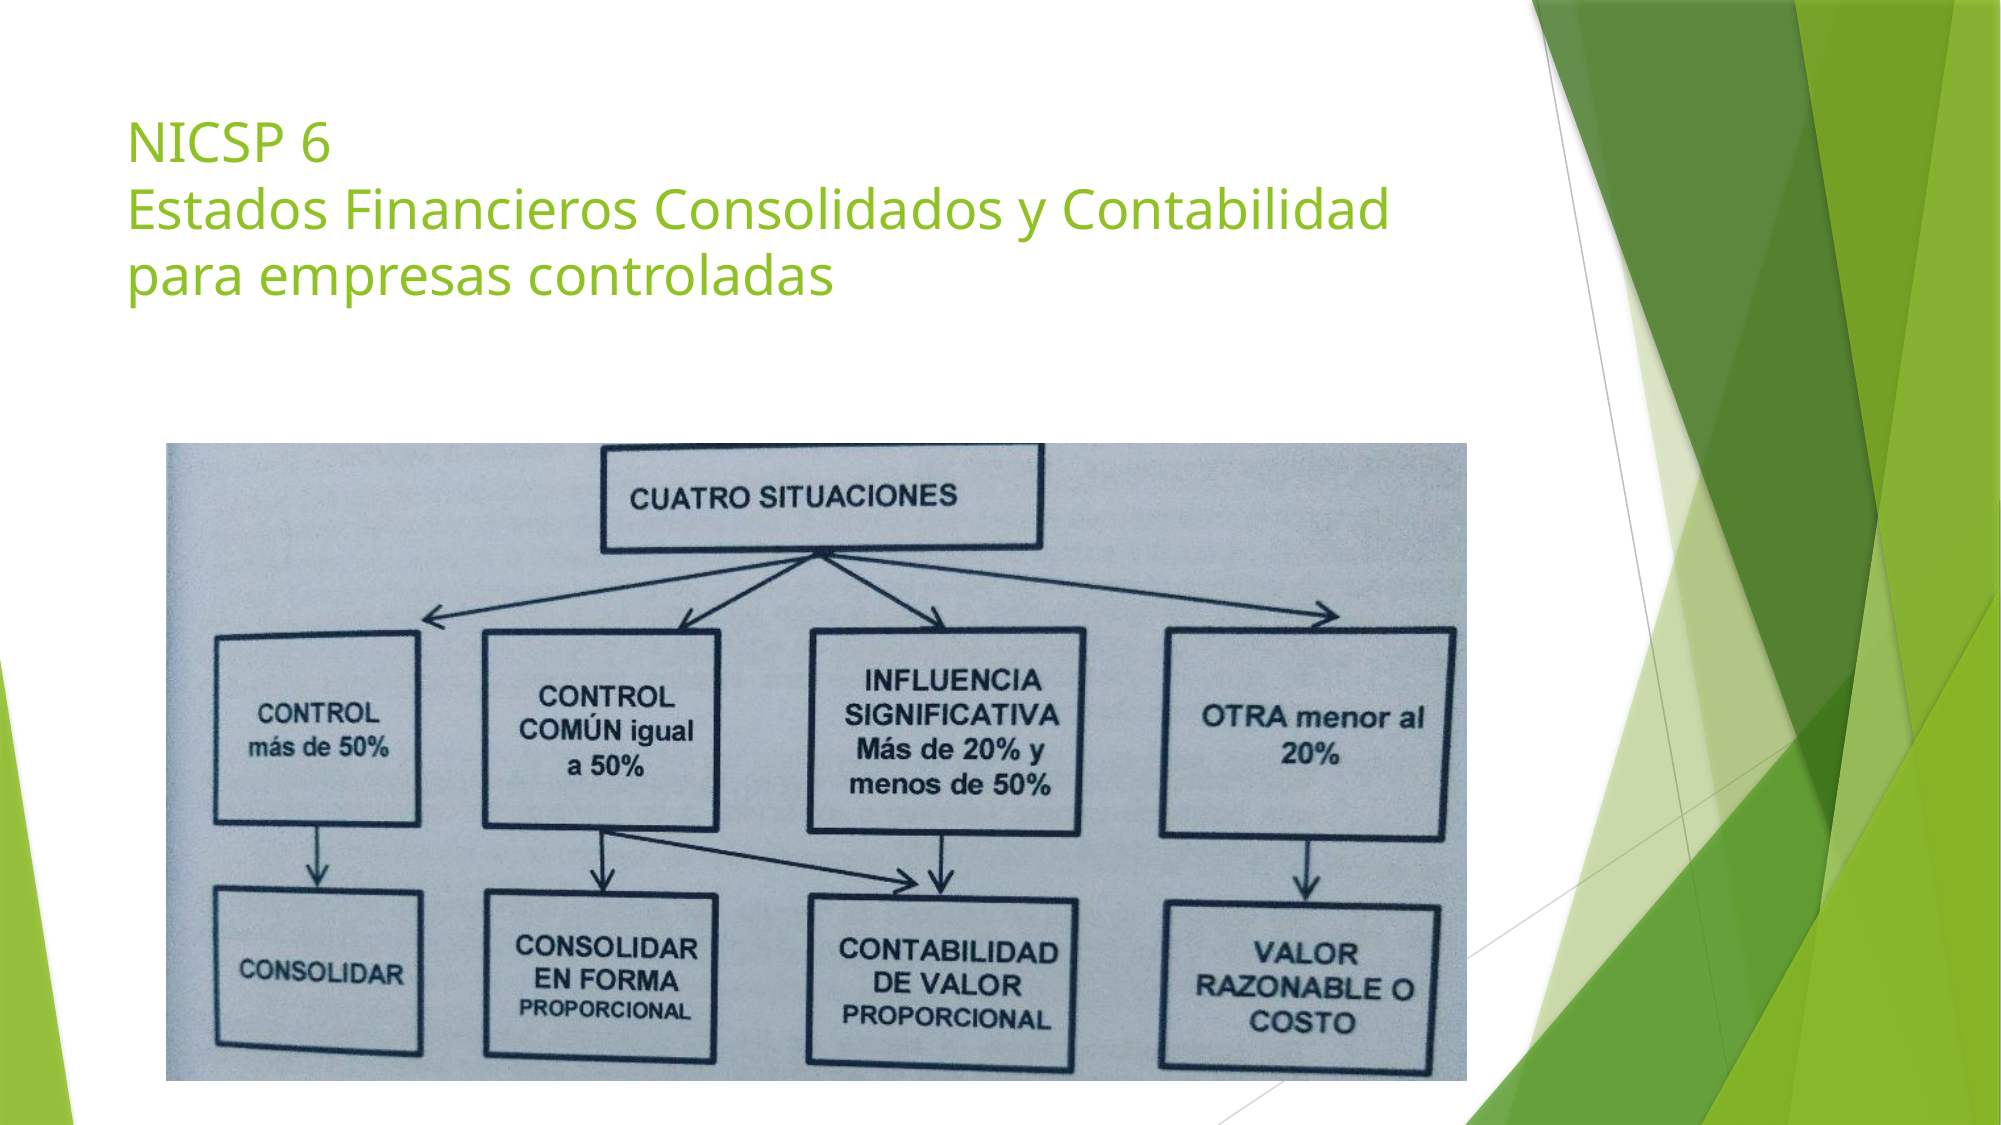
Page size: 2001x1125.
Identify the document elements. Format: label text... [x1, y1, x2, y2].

title NICSP 6 Estados Financieros Consolidados y Contabilidad para empresas controladas [111, 99, 1522, 317]
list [165, 442, 1467, 1081]
